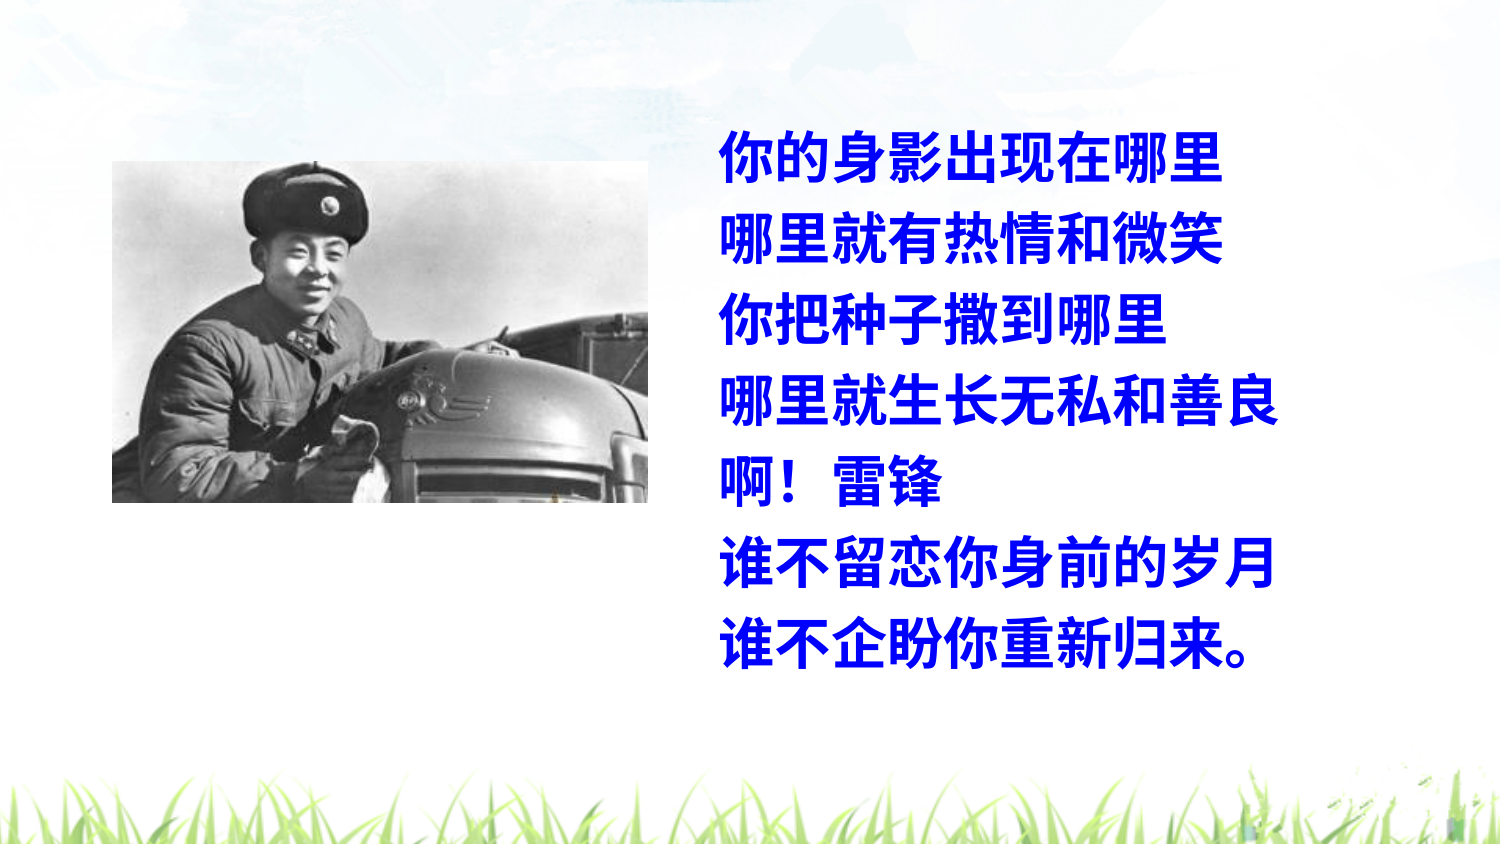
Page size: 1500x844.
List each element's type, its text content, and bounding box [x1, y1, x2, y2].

text_box 你的身影出现在哪里 哪里就有热情和微笑 你把种子撒到哪里 哪里就生长无私和善良 啊！雷锋 谁不留恋你身前的岁月 谁不企盼你重新归来。 [707, 102, 1303, 681]
picture [0, 0, 1500, 844]
